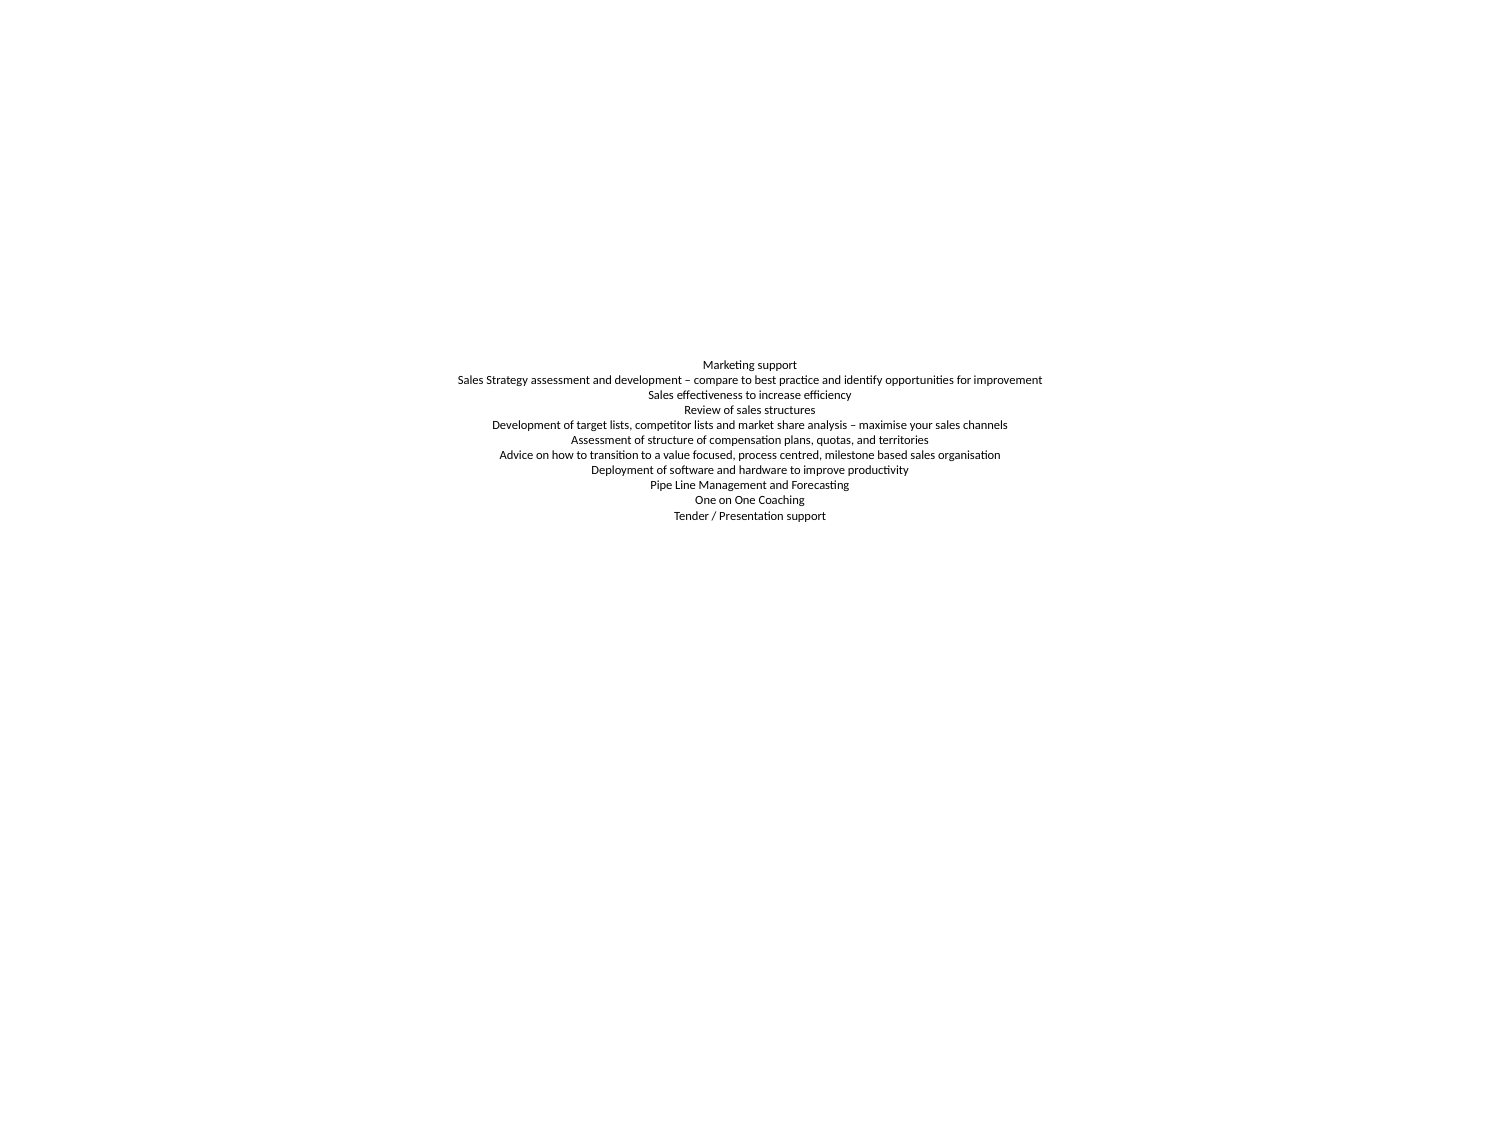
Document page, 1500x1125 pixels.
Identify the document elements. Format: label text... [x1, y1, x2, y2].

title Marketing support Sales Strategy assessment and development – compare to best practice and identify opportunities for improvement Sales effectiveness to increase efficiency Review of sales structures Development of target lists, competitor lists and market share analysis – maximise your sales channels Assessment of structure of compensation plans, quotas, and territories Advice on how to transition to a value focused, process centred, milestone based sales organisation Deployment of software and hardware to improve productivity Pipe Line Management and Forecasting One on One Coaching Tender / Presentation support [112, 349, 1388, 591]
